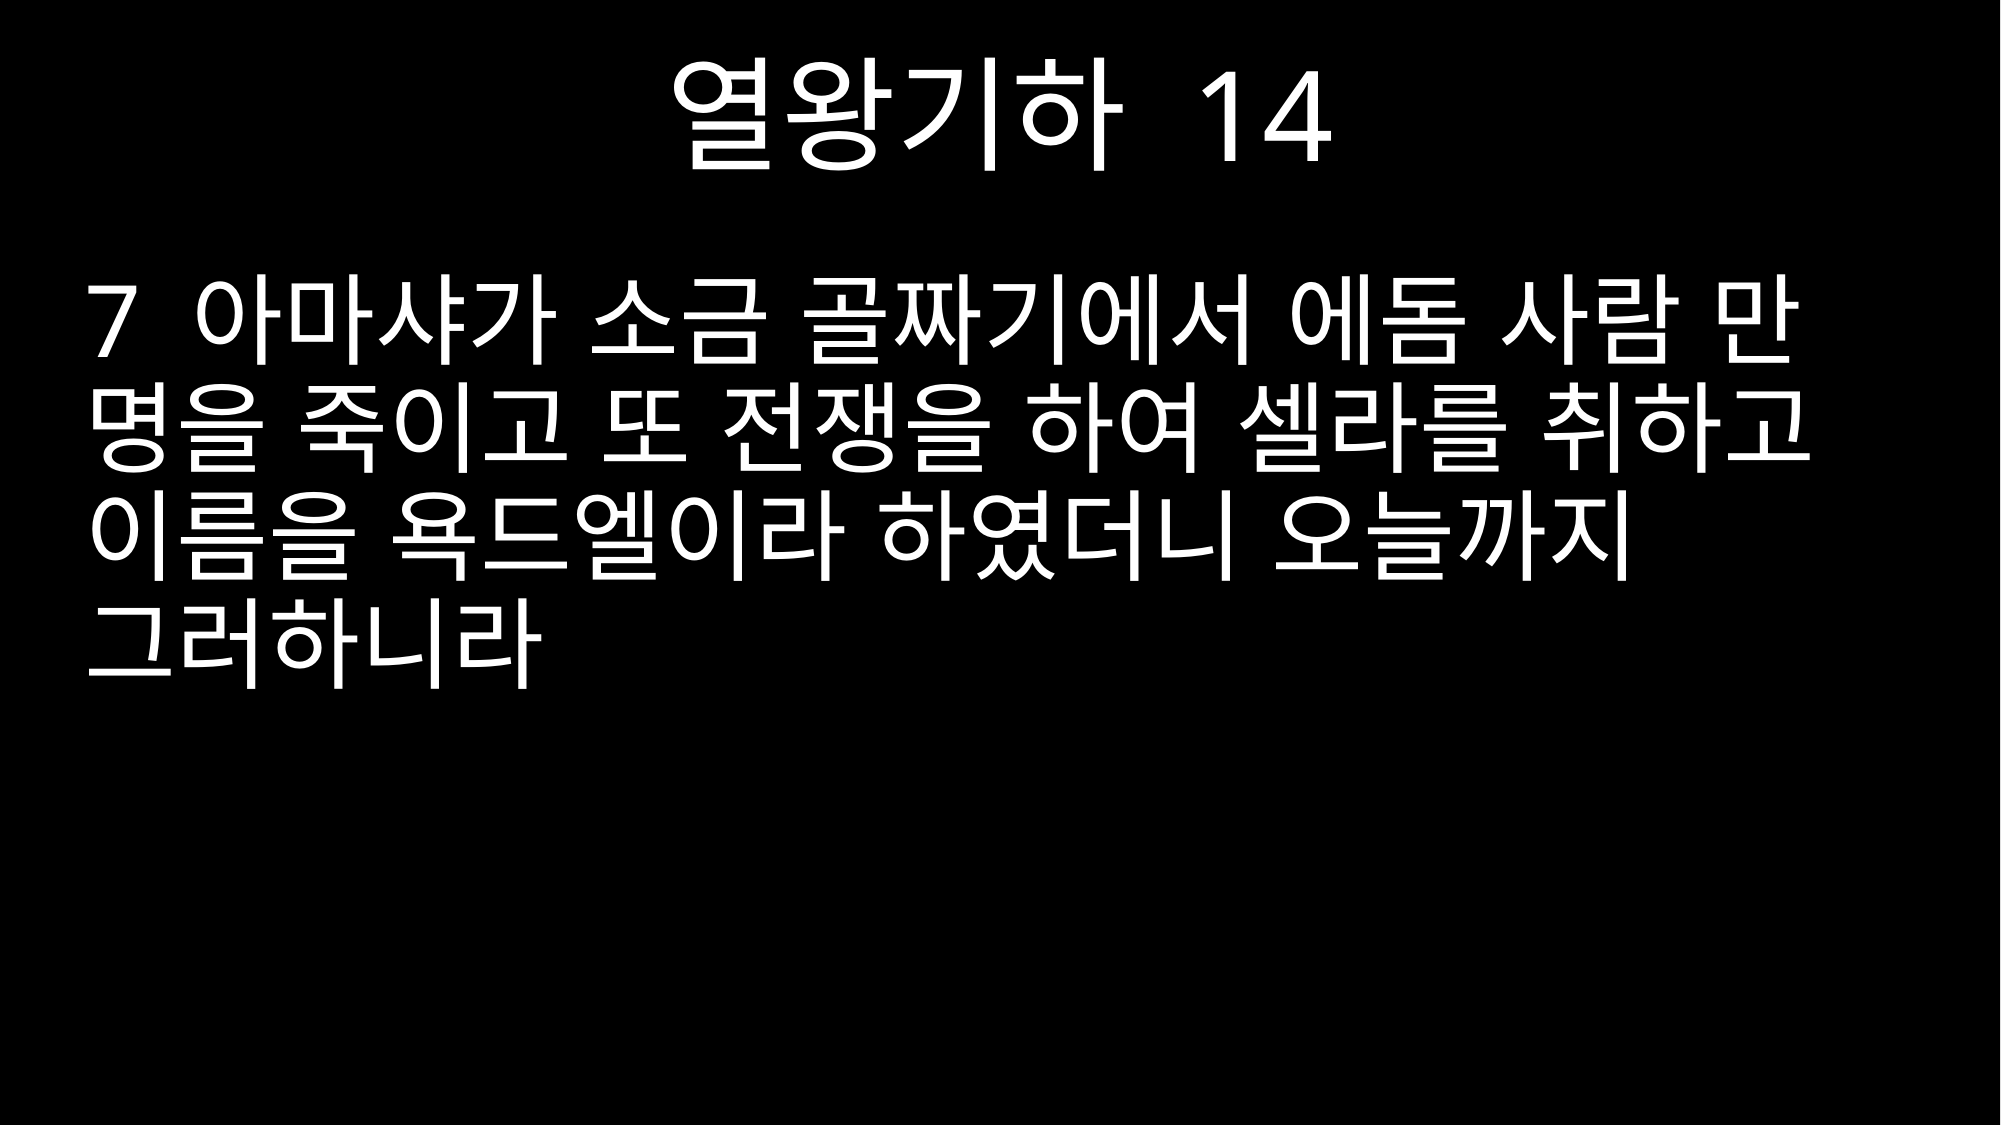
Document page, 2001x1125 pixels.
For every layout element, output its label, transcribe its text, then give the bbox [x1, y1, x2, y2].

picture [0, 0, 2001, 1125]
list 7 아마샤가 소금 골짜기에서 에돔 사람 만 명을 죽이고 또 전쟁을 하여 셀라를 취하고 이름을 욕드엘이라 하였더니 오늘까지 그러하니라 [69, 263, 1953, 423]
footer 열왕기하 14 [0, 32, 2000, 192]
